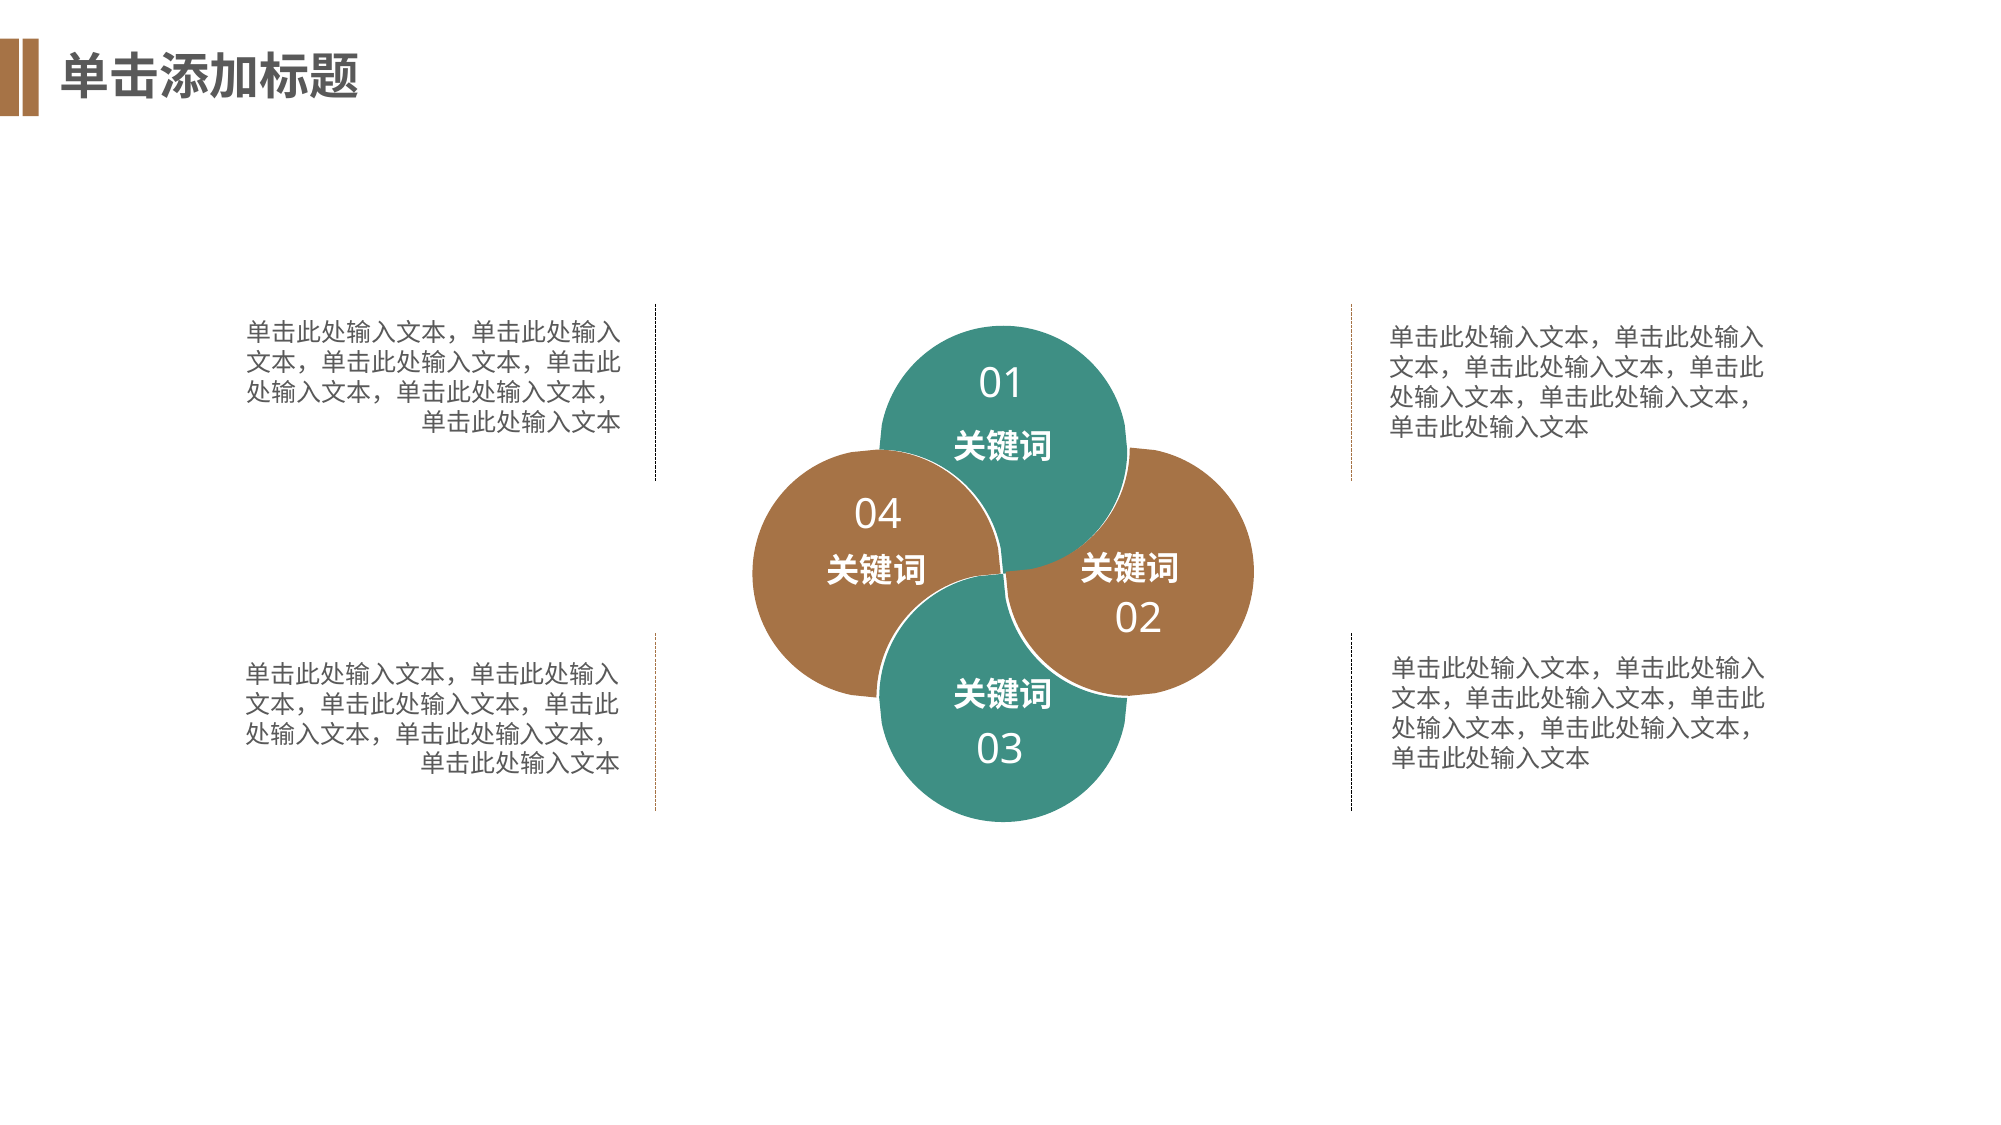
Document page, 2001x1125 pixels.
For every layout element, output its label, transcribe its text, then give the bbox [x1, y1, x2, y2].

text_box 单击此处输入文本，单击此处输入文本，单击此处输入文本，单击此处输入文本，单击此处输入文本，单击此处输入文本 [229, 650, 635, 786]
text_box [0, 38, 20, 117]
text_box 单击此处输入文本，单击此处输入文本，单击此处输入文本，单击此处输入文本，单击此处输入文本，单击此处输入文本 [1376, 644, 1782, 780]
text_box 03 [961, 714, 1041, 779]
text_box 关键词 [1004, 446, 1255, 697]
text_box 单击添加标题 [44, 37, 540, 113]
text_box 04 [839, 479, 919, 545]
text_box 关键词 [878, 572, 1129, 824]
text_box 02 [1099, 583, 1180, 649]
text_box 关键词 [878, 324, 1128, 572]
text_box 单击此处输入文本，单击此处输入文本，单击此处输入文本，单击此处输入文本，单击此处输入文本，单击此处输入文本 [1374, 314, 1781, 449]
text_box 01 [963, 348, 1044, 414]
text_box [22, 38, 40, 117]
text_box 单击此处输入文本，单击此处输入文本，单击此处输入文本，单击此处输入文本，单击此处输入文本，单击此处输入文本 [231, 309, 637, 444]
text_box 关键词 [751, 448, 1002, 699]
